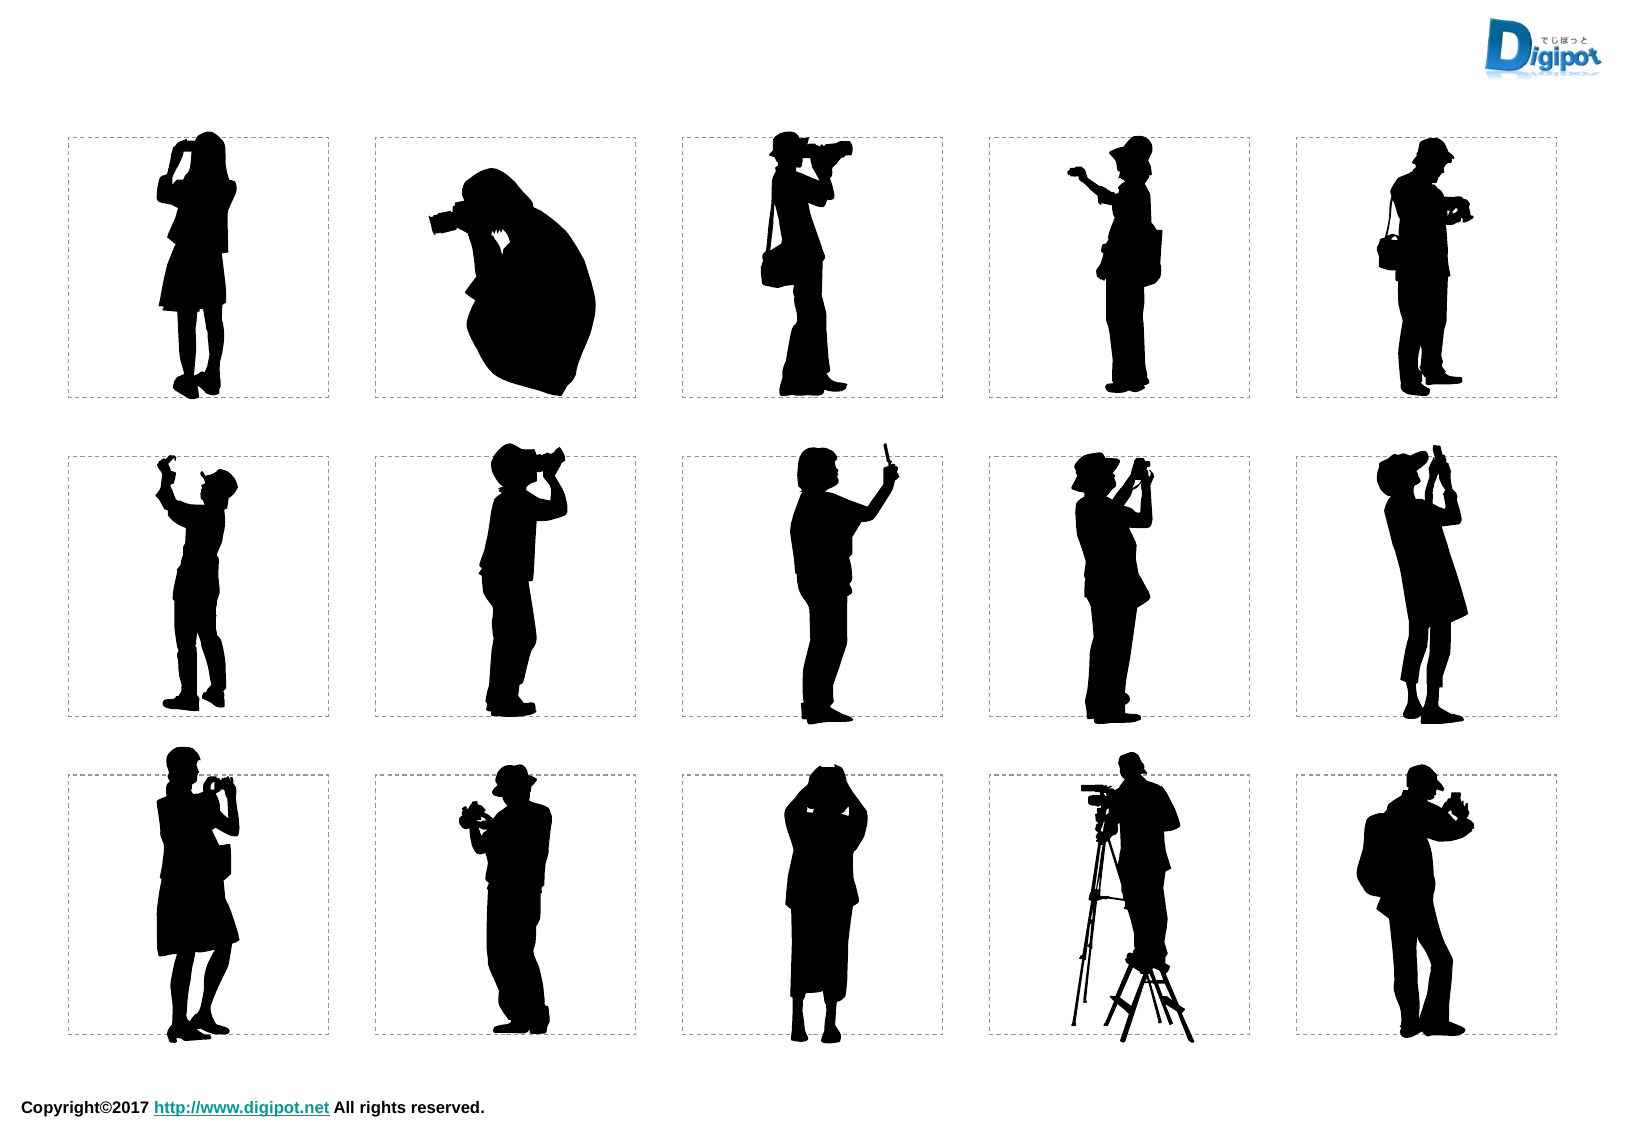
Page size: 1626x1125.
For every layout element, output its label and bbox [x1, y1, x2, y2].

text_box [156, 746, 240, 1043]
text_box [1071, 452, 1155, 724]
text_box [790, 443, 900, 725]
text_box [1067, 135, 1163, 393]
text_box [459, 764, 552, 1034]
text_box [1071, 752, 1195, 1043]
picture [1485, 18, 1602, 82]
text_box [1376, 445, 1468, 724]
text_box [156, 131, 237, 400]
text_box [784, 764, 868, 1044]
text_box [760, 131, 853, 396]
text_box [1356, 764, 1475, 1038]
text_box [428, 168, 596, 396]
text_box [155, 455, 238, 712]
text_box [478, 443, 568, 717]
text_box [1376, 138, 1474, 396]
